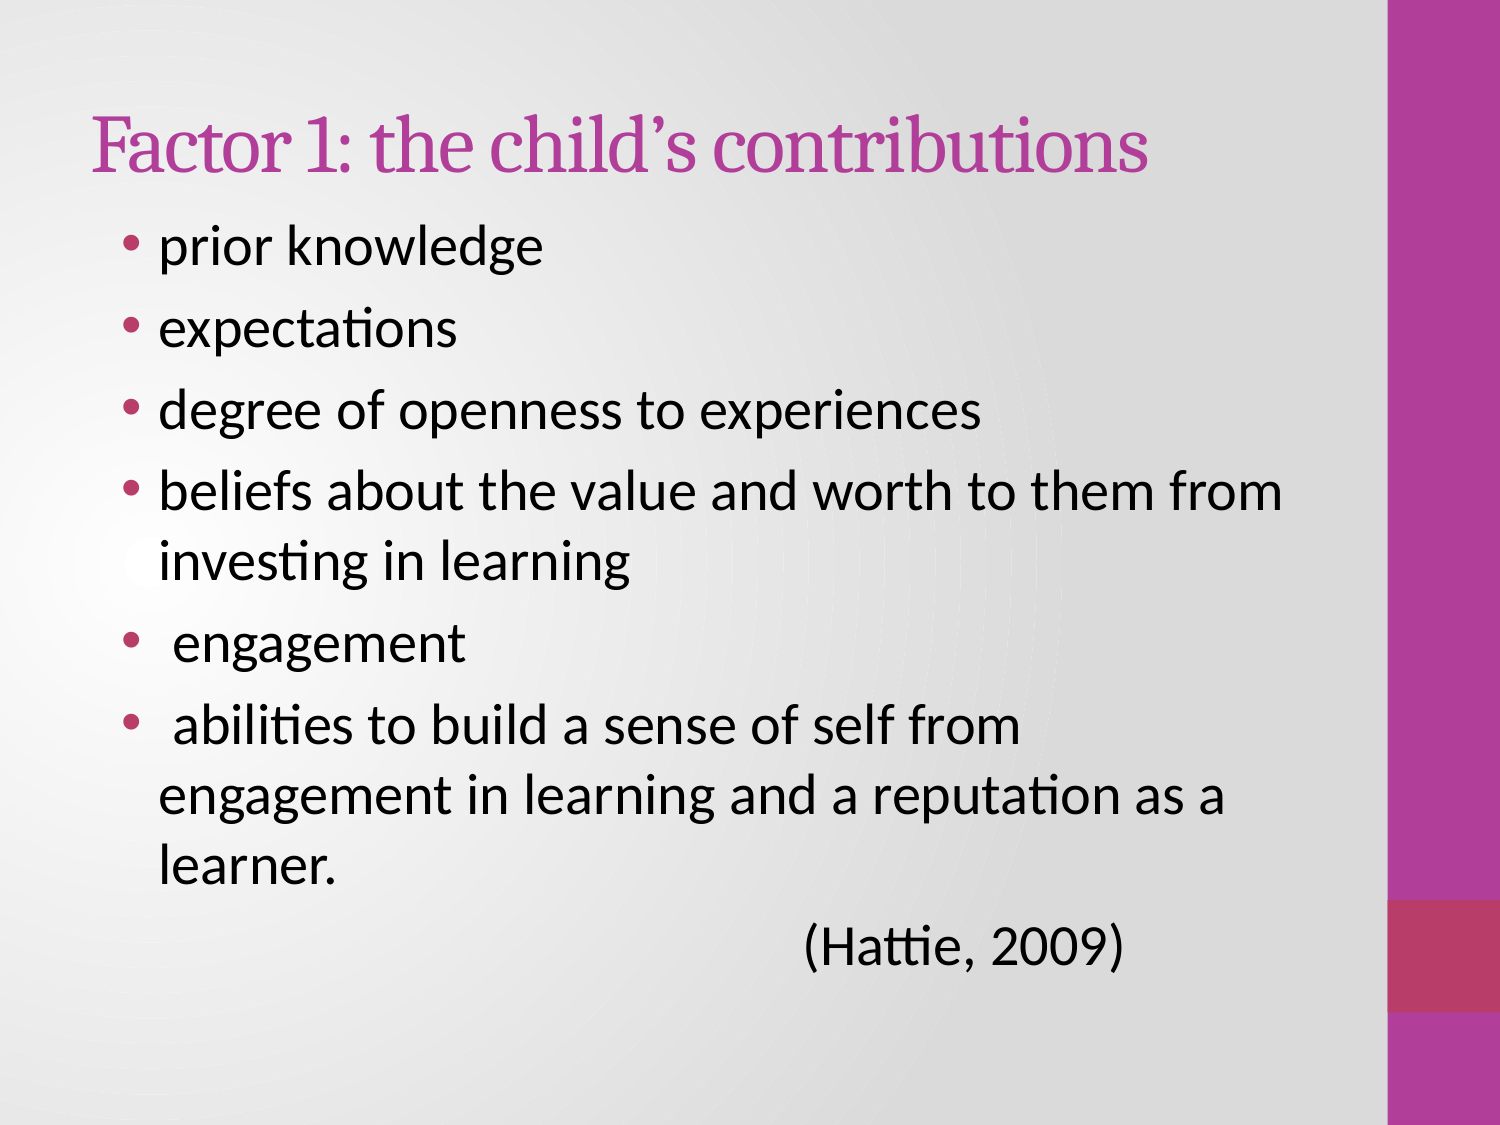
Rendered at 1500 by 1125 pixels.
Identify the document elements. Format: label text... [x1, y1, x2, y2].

title Factor 1: the child’s contributions [75, 45, 1325, 233]
list prior knowledge expectations degree of openness to experiences beliefs about the value and worth to them from investing in learning engagement abilities to build a sense of self from engagement in learning and a reputation as a learner. (Hattie, 2009) [87, 200, 1338, 988]
